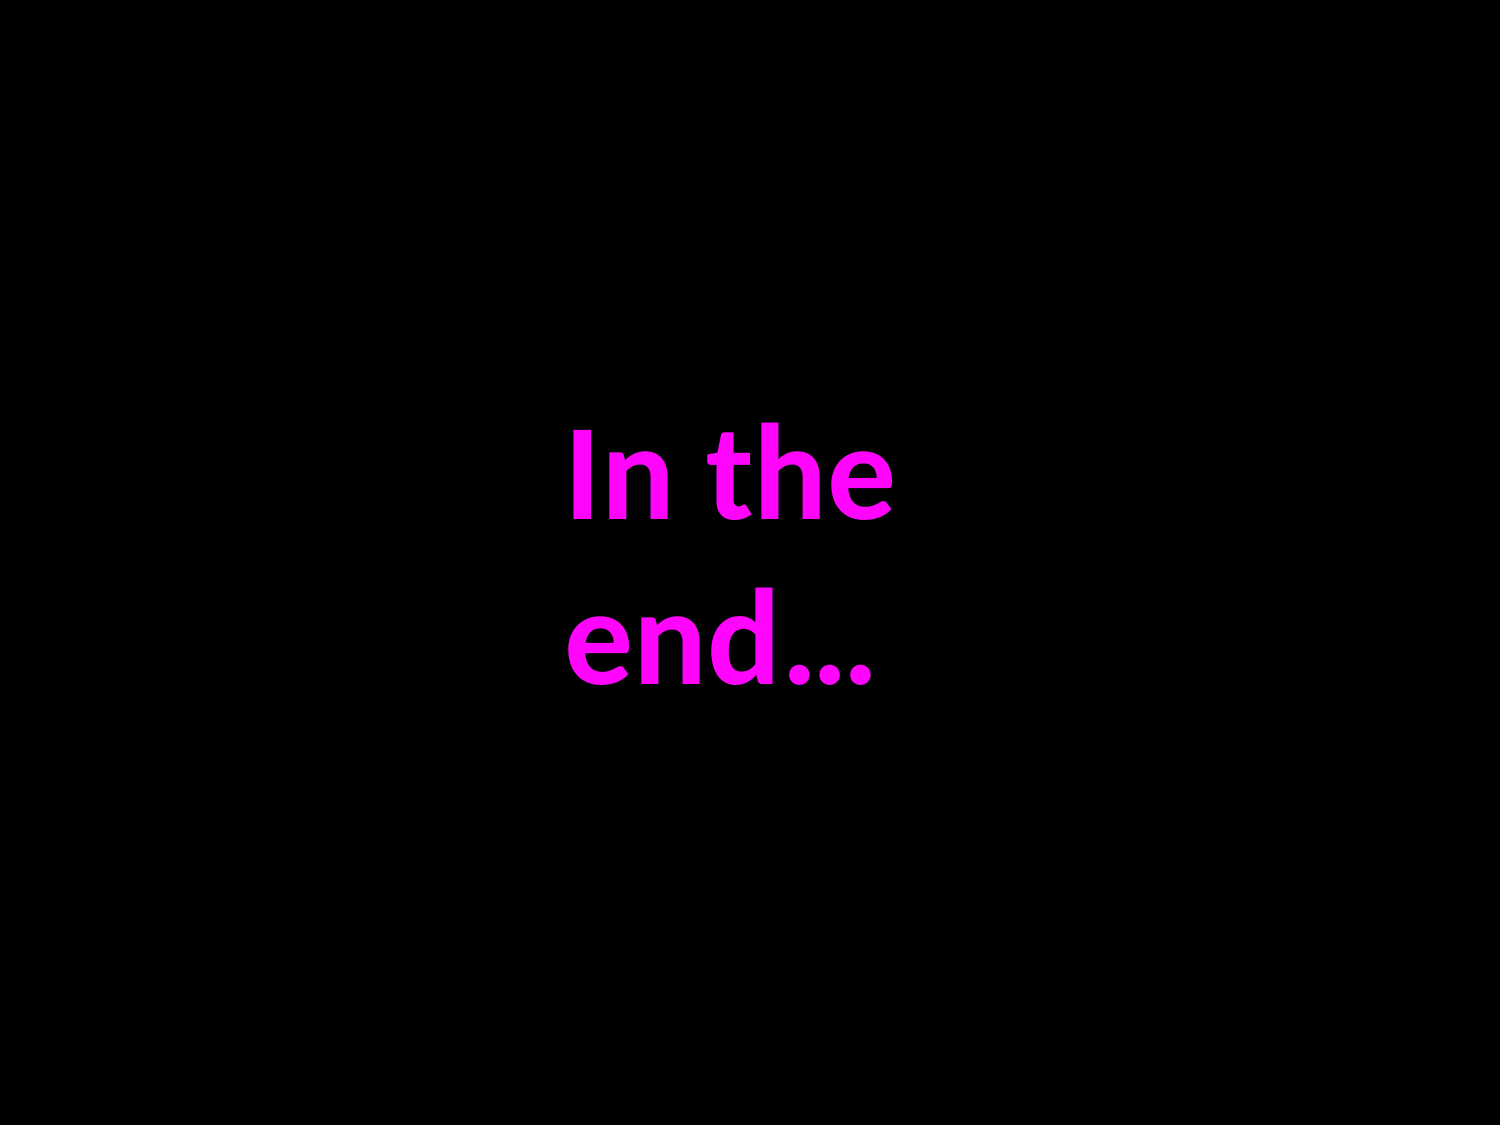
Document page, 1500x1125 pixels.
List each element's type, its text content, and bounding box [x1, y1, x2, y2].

text_box In the end… [550, 374, 927, 720]
